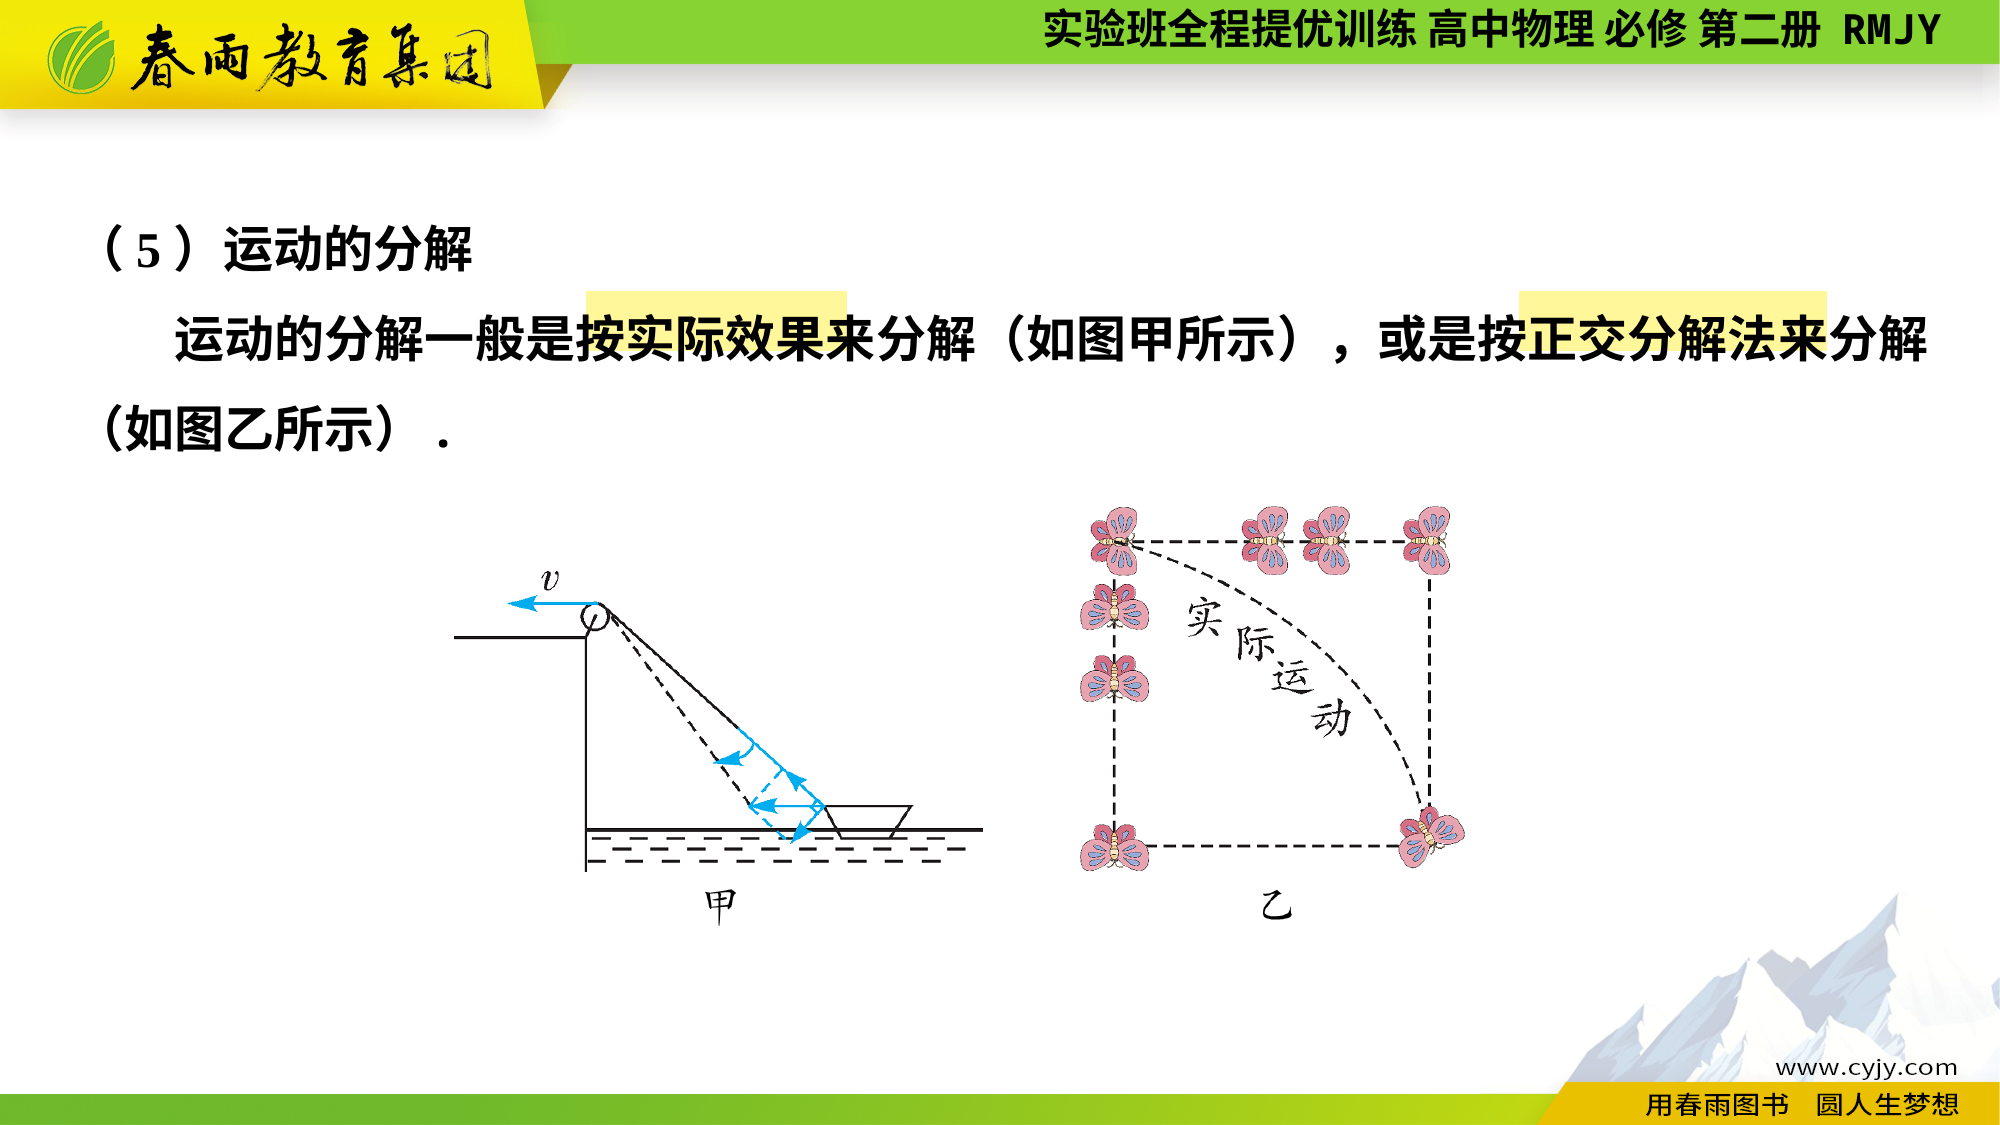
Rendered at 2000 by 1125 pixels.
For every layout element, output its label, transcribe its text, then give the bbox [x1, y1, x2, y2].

list （5）运动的分解 运动的分解一般是按实际效果来分解（如图甲所示），或是按正交分解法来分解（如图乙所示）. [59, 179, 1944, 457]
picture [0, 0, 2000, 1125]
